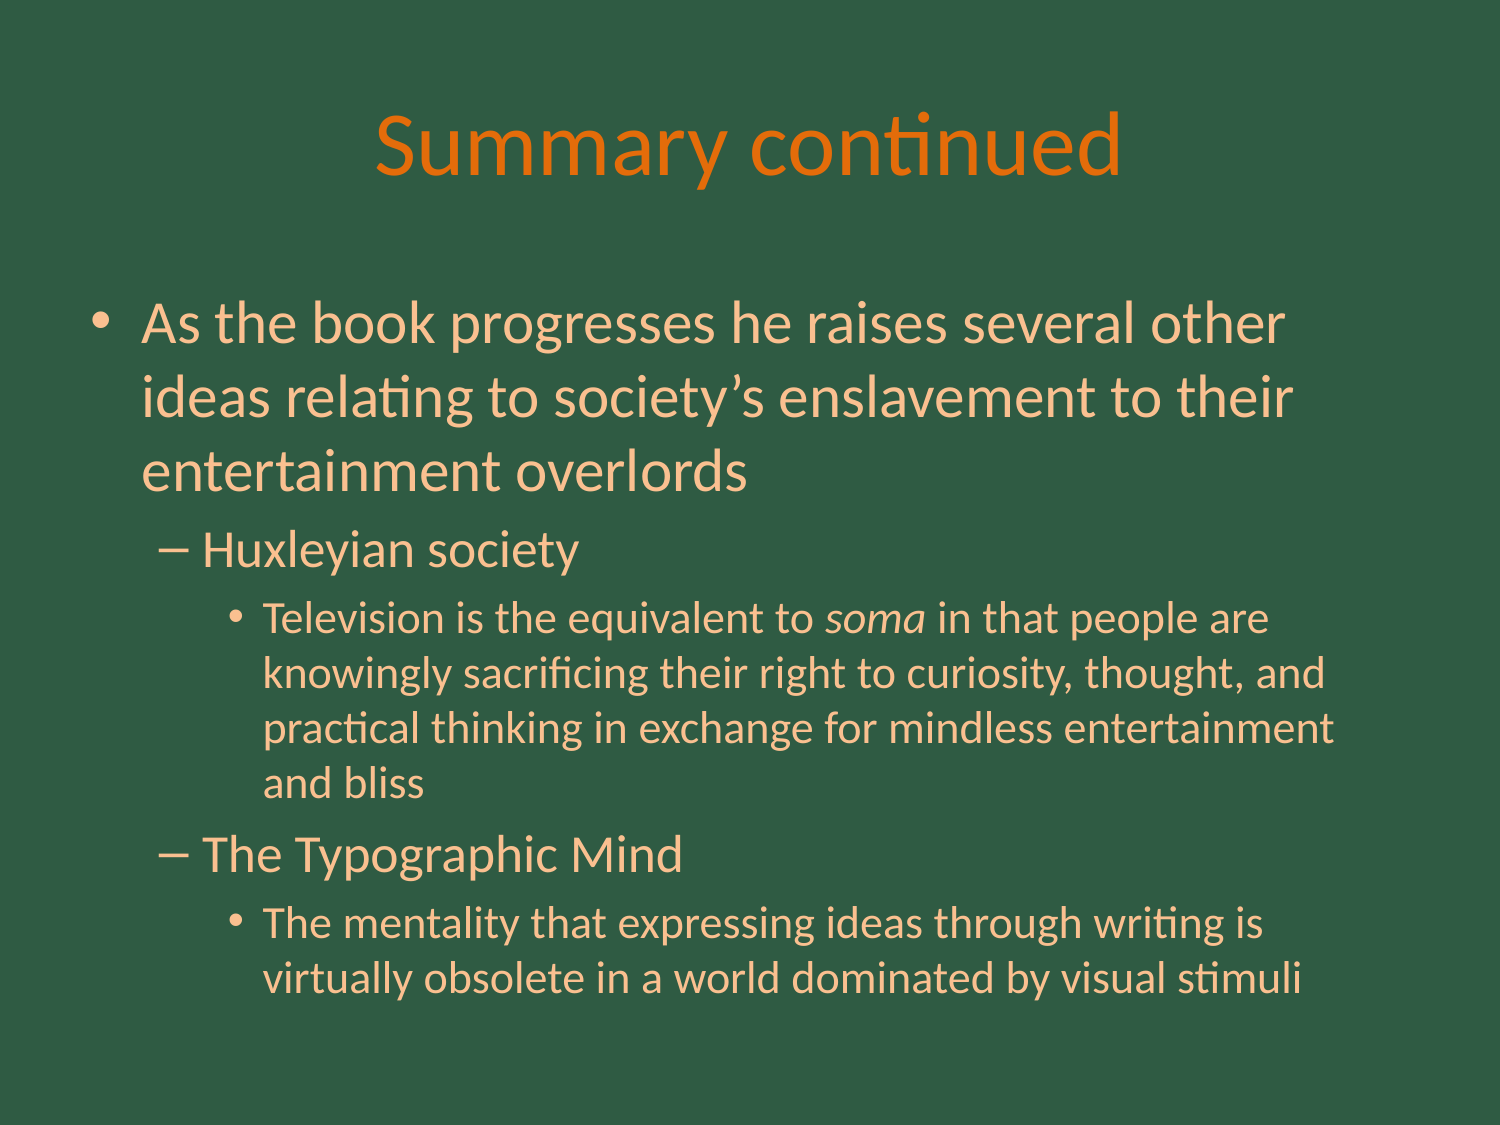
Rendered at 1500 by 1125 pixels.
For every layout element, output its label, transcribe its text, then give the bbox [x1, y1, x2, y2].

list As the book progresses he raises several other ideas relating to society’s enslavement to their entertainment overlords Huxleyian society Television is the equivalent to soma in that people are knowingly sacrificing their right to curiosity, thought, and practical thinking in exchange for mindless entertainment and bliss The Typographic Mind The mentality that expressing ideas through writing is virtually obsolete in a world dominated by visual stimuli [75, 275, 1425, 1018]
title Summary continued [75, 45, 1425, 233]
